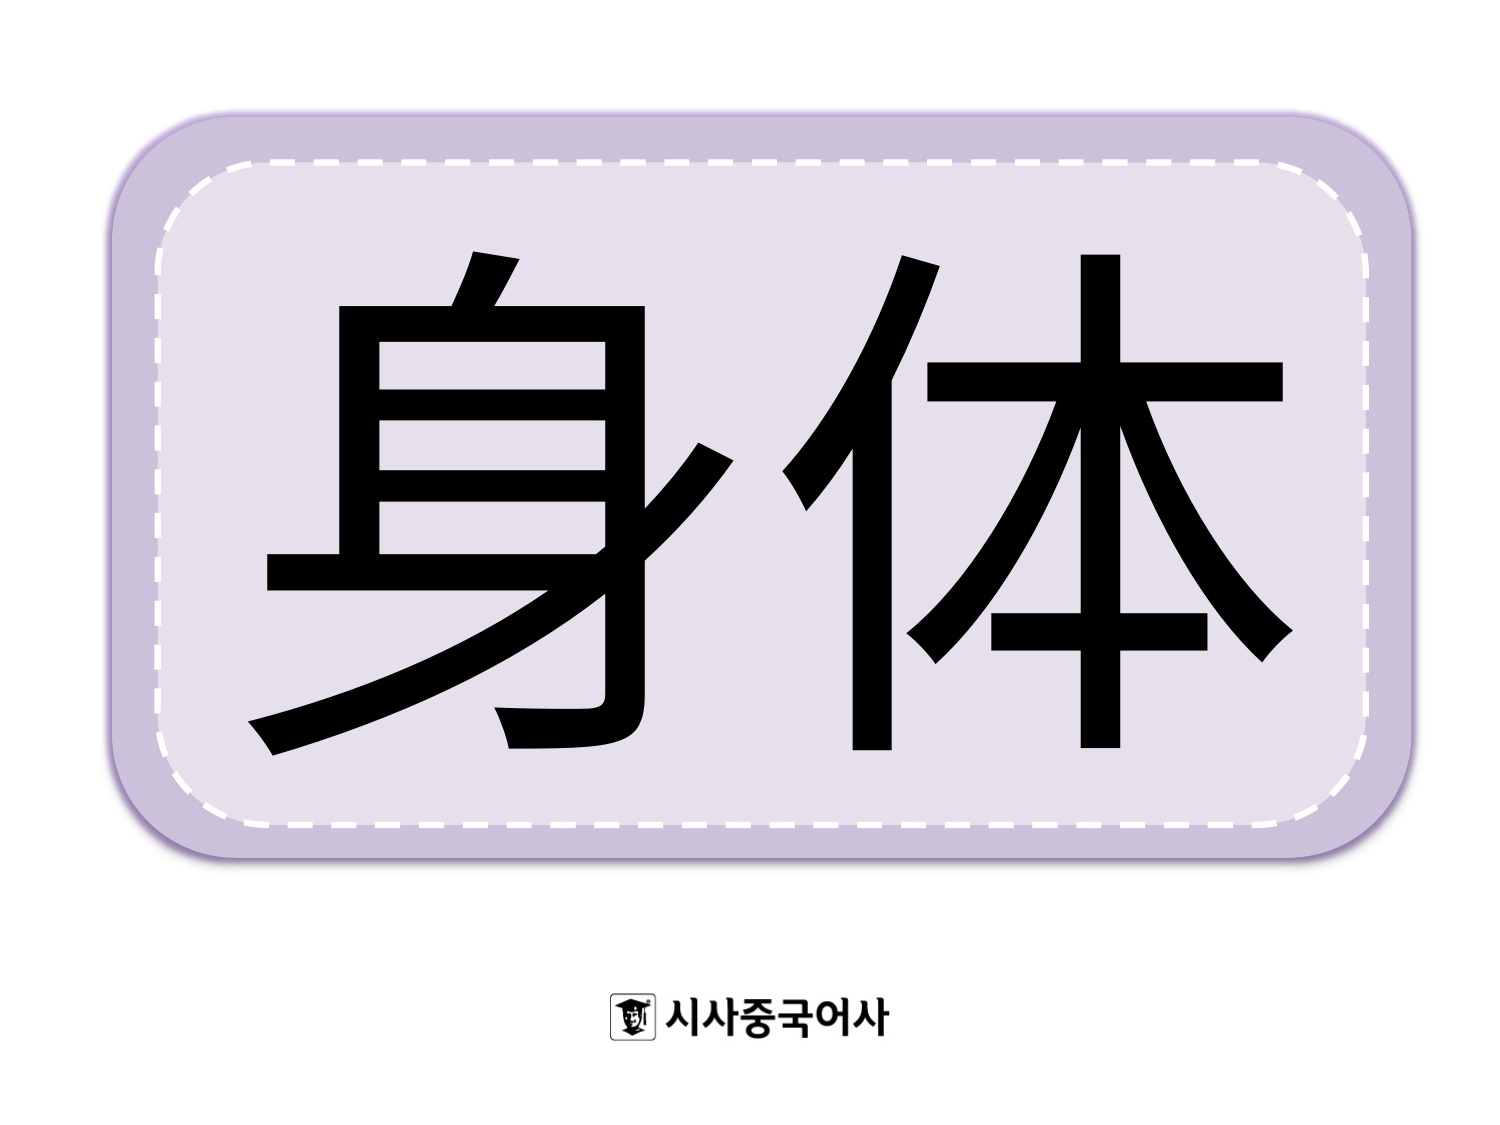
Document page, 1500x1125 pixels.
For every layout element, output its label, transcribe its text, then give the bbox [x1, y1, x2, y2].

text_box 身体 [162, 160, 1371, 824]
picture [602, 987, 898, 1047]
